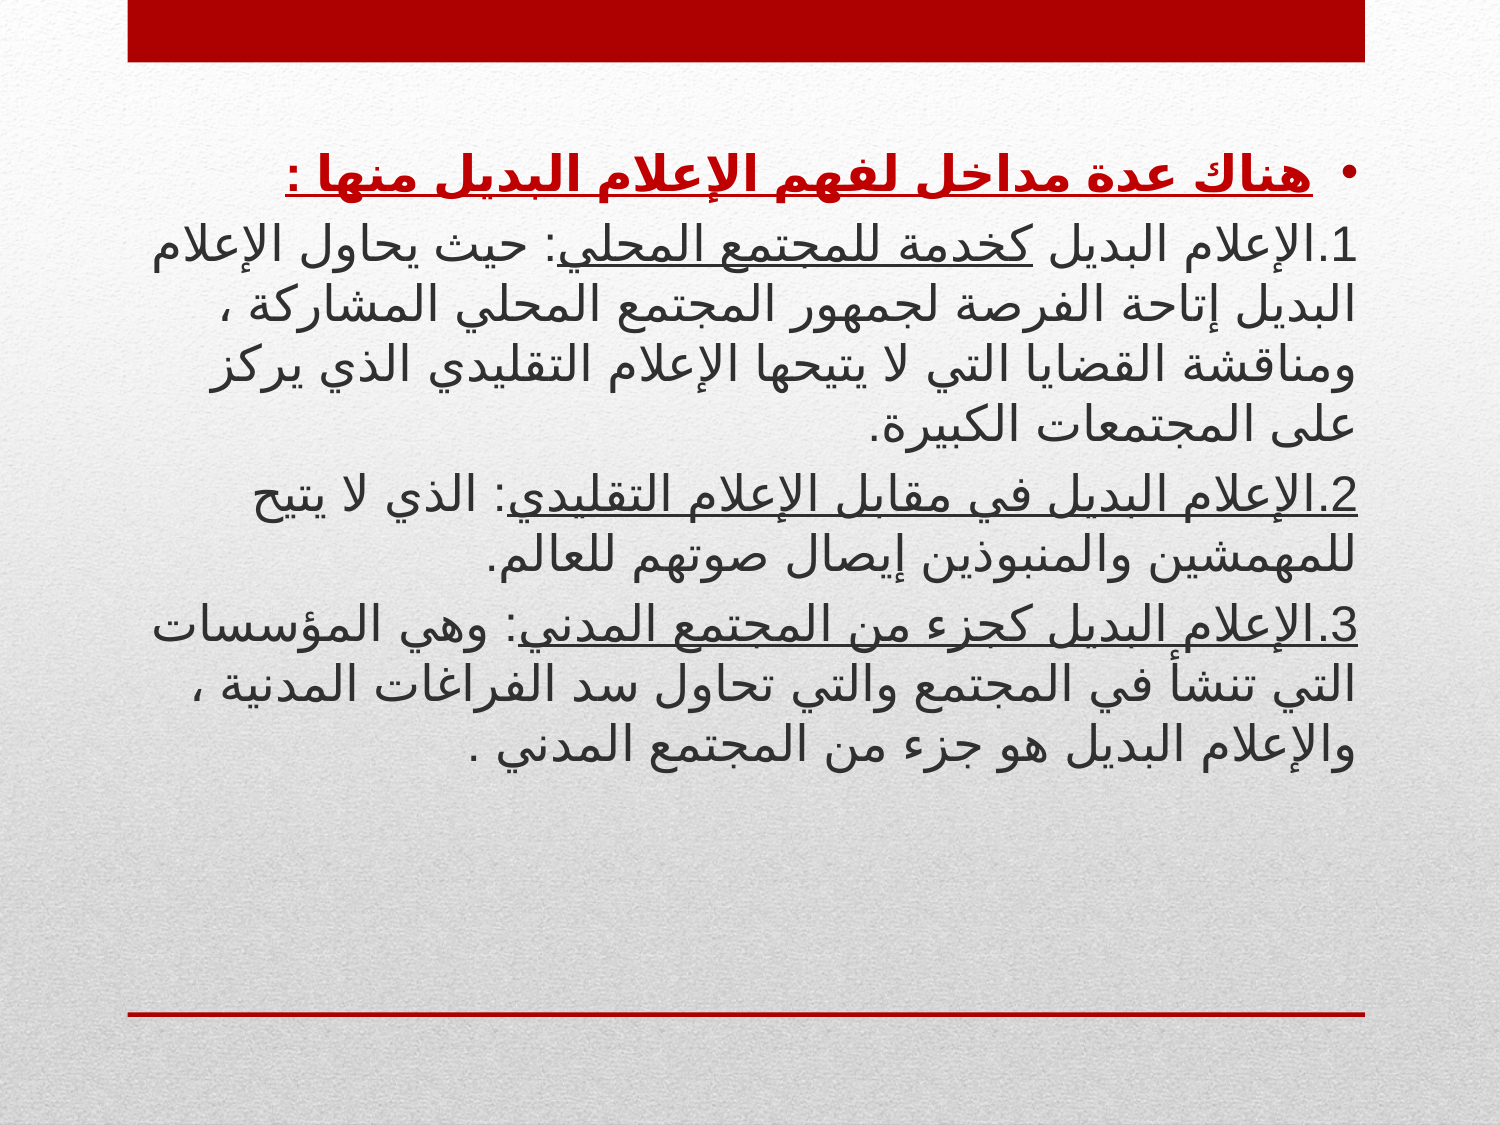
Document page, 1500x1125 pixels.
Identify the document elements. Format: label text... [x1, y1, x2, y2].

list هناك عدة مداخل لفهم الإعلام البديل منها : 1.الإعلام البديل كخدمة للمجتمع المحلي: حيث يحاول الإعلام البديل إتاحة الفرصة لجمهور المجتمع المحلي المشاركة ، ومناقشة القضايا التي لا يتيحها الإعلام التقليدي الذي يركز على المجتمعات الكبيرة. 2.الإعلام البديل في مقابل الإعلام التقليدي: الذي لا يتيح للمهمشين والمنبوذين إيصال صوتهم للعالم. 3.الإعلام البديل كجزء من المجتمع المدني: وهي المؤسسات التي تنشأ في المجتمع والتي تحاول سد الفراغات المدنية ، والإعلام البديل هو جزء من المجتمع المدني . [135, 137, 1374, 775]
